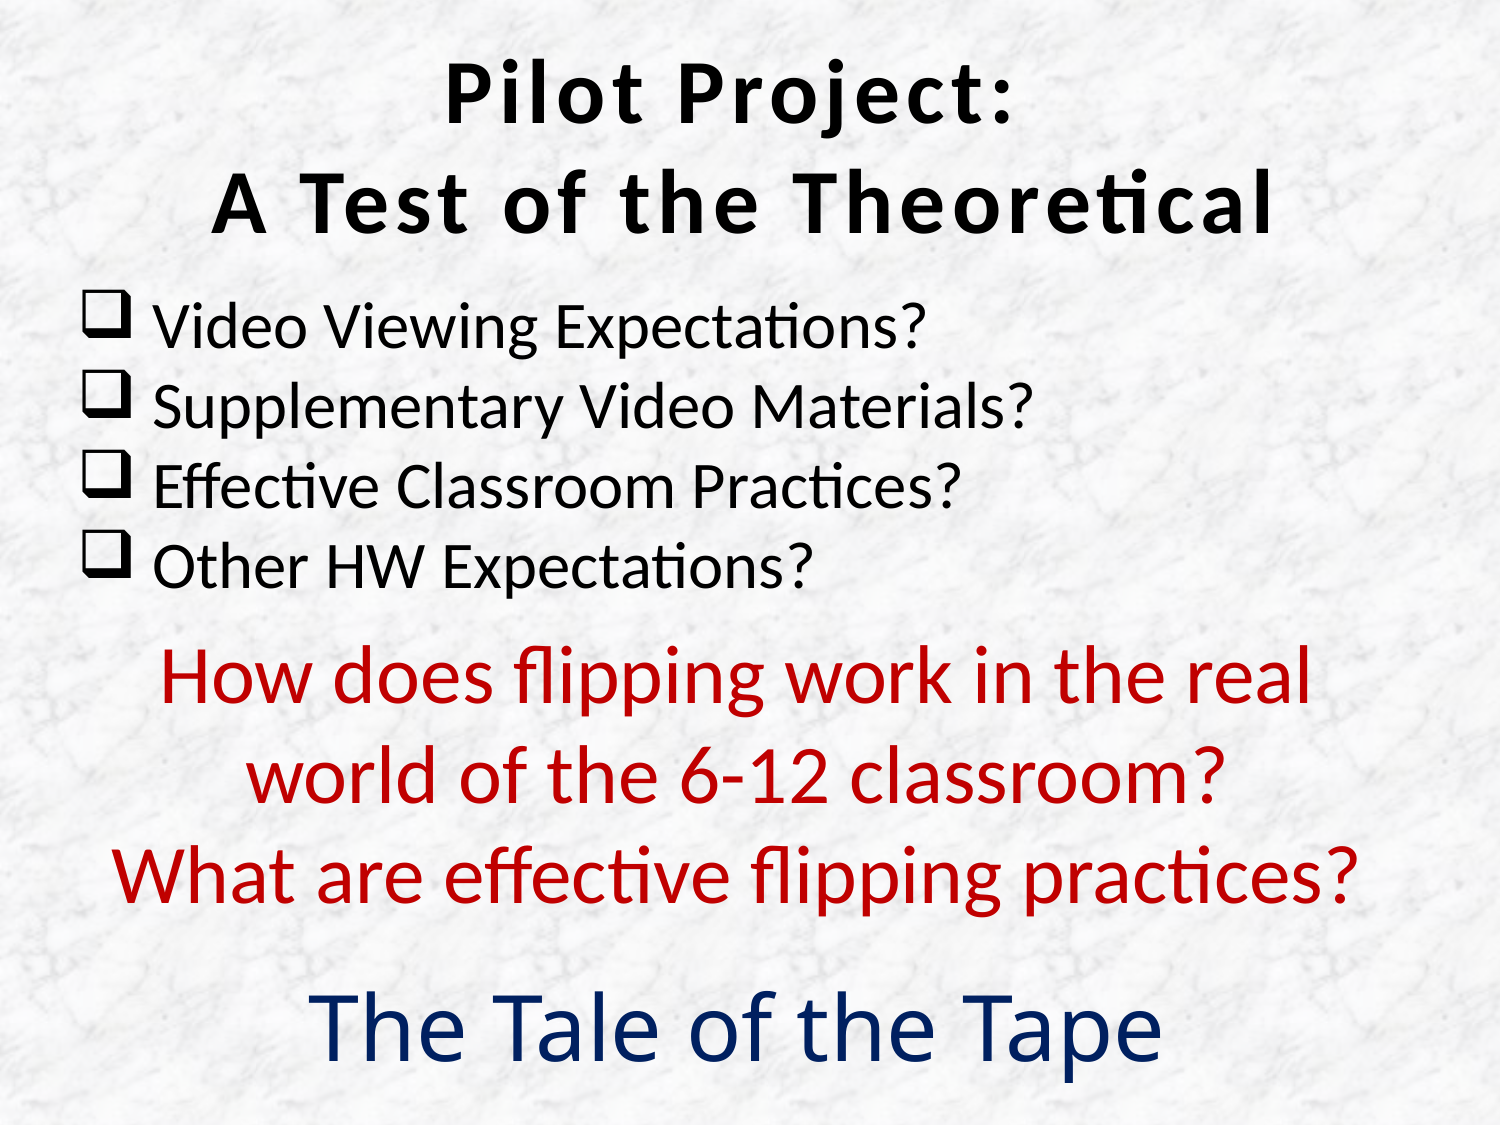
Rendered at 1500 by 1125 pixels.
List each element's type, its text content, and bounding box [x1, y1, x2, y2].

text_box The Tale of the Tape [112, 962, 1363, 1088]
text_box How does flipping work in the real world of the 6-12 classroom? What are effective flipping practices? [62, 612, 1413, 928]
text_box Video Viewing Expectations? Supplementary Video Materials? Effective Classroom Practices? Other HW Expectations? [62, 274, 1438, 610]
text_box Pilot Project: A Test of the Theoretical [50, 24, 1438, 260]
